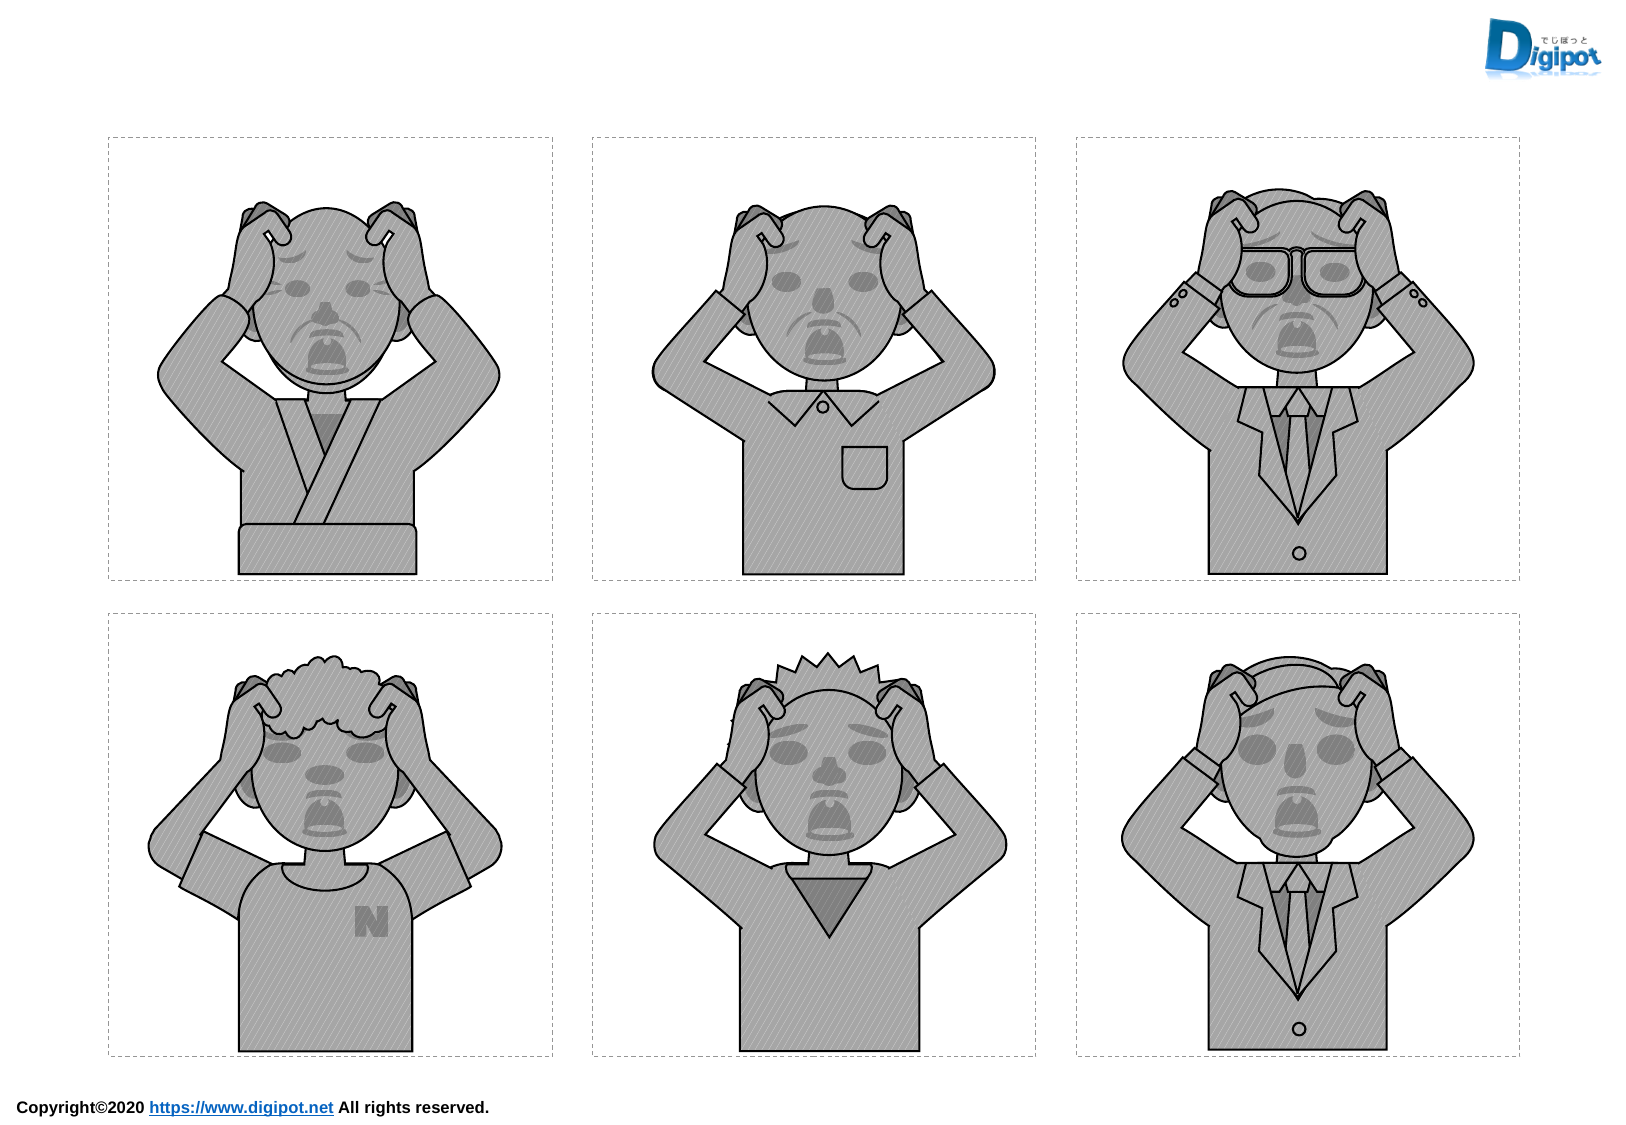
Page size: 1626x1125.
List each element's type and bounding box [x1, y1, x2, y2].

text_box [1128, 657, 1468, 1050]
picture [1485, 18, 1602, 82]
text_box [160, 656, 490, 1052]
text_box [1129, 188, 1468, 574]
text_box [162, 200, 495, 575]
text_box [664, 203, 984, 575]
text_box [661, 653, 999, 1052]
